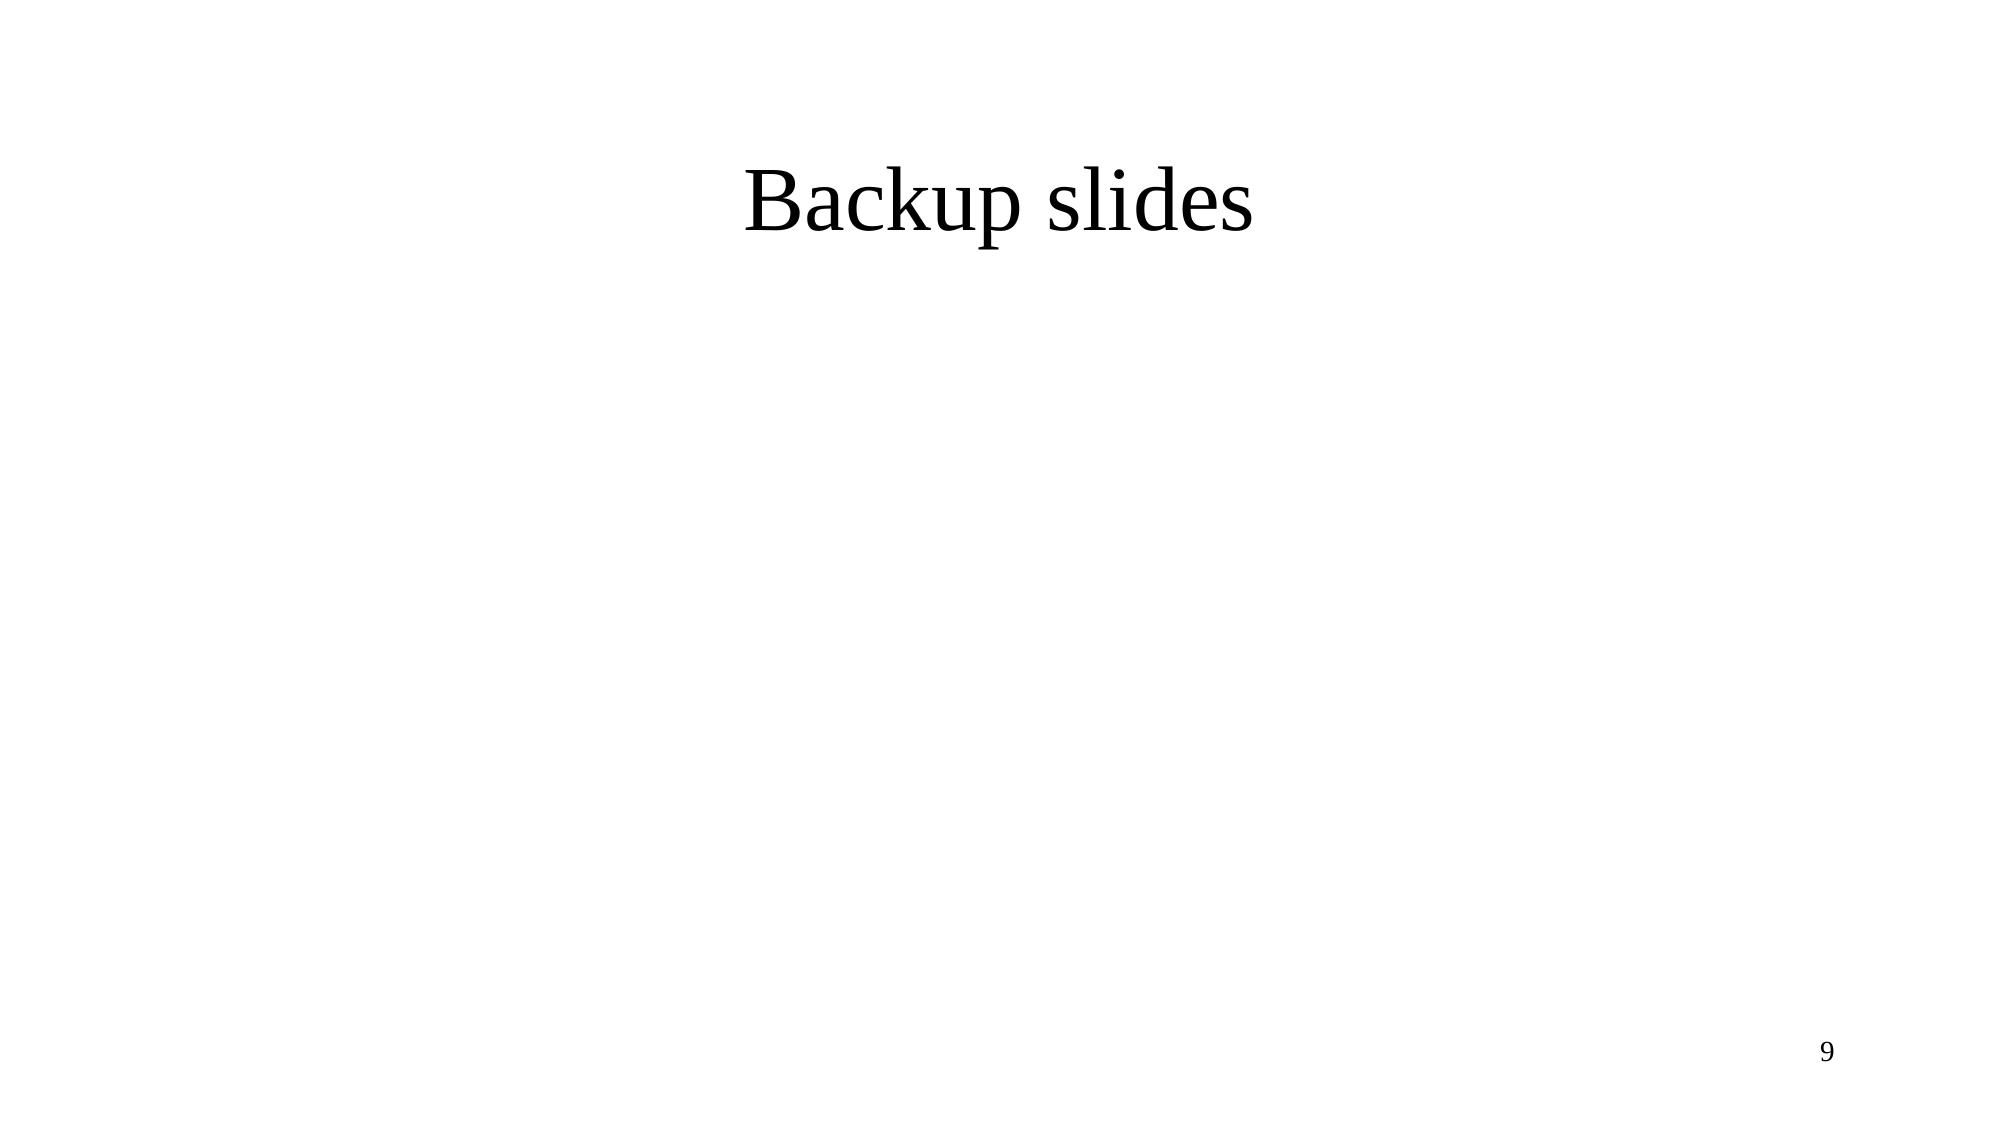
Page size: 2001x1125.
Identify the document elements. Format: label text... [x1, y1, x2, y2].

slide_number 9 [1433, 1024, 1851, 1101]
title Backup slides [149, 99, 1851, 288]
